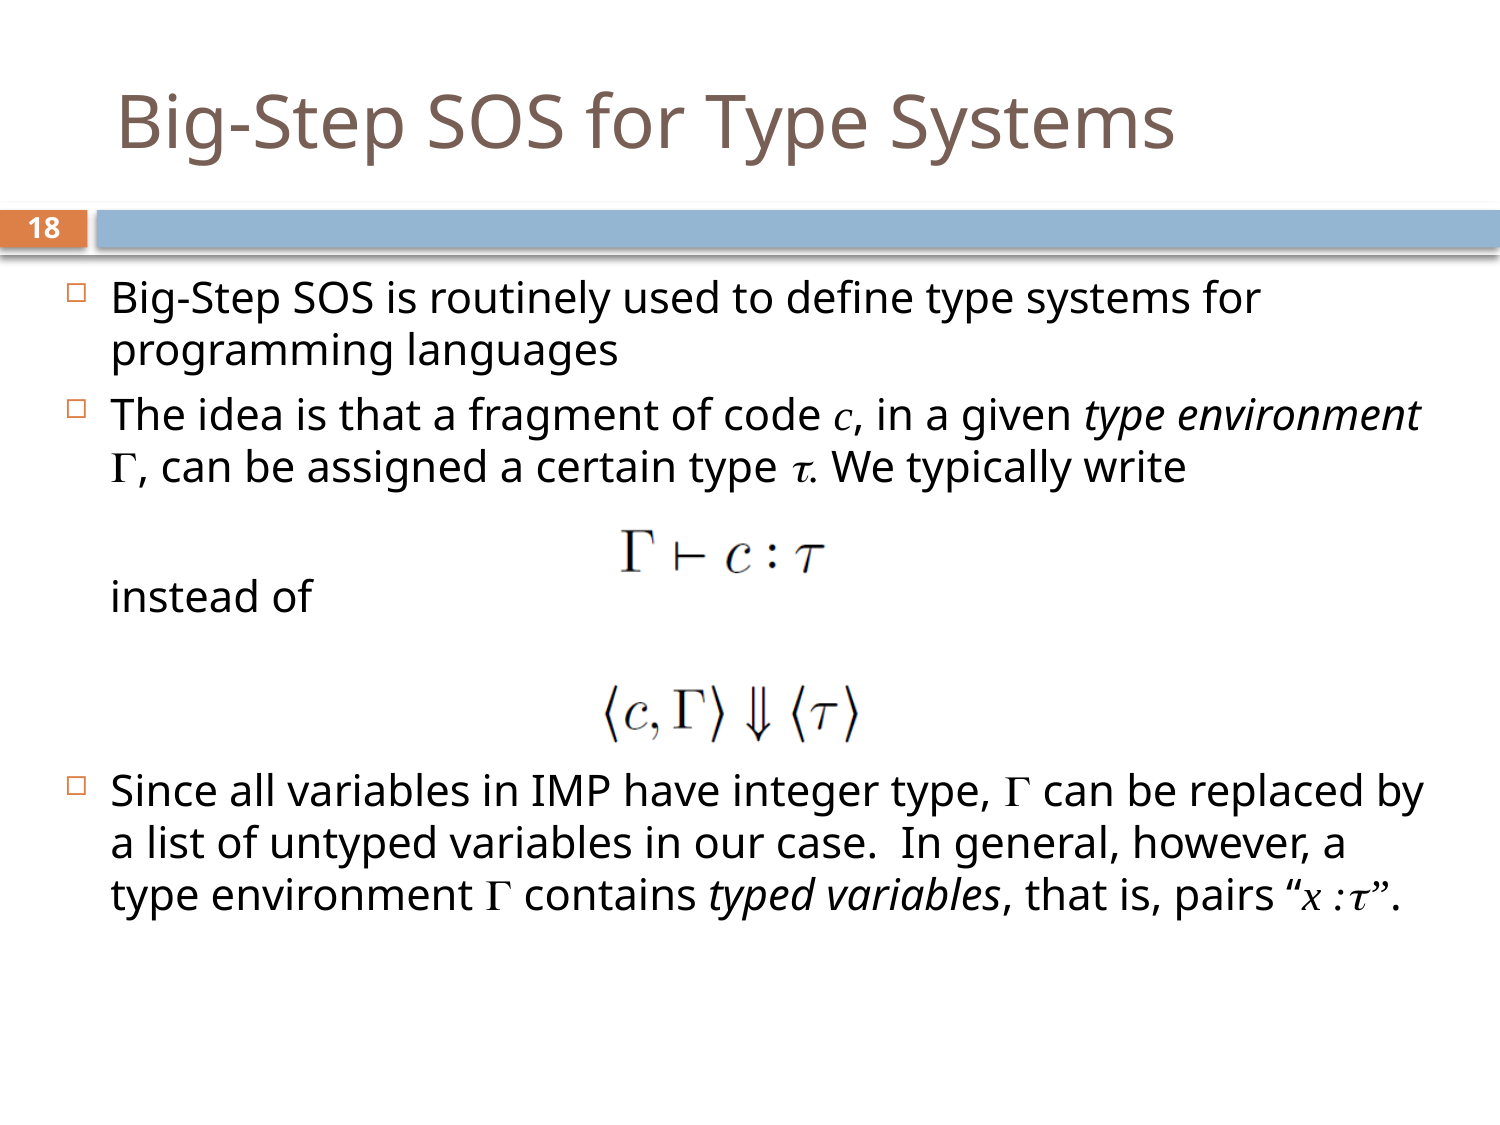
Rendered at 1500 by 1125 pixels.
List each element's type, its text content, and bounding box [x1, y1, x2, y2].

list Big-Step SOS is routinely used to define type systems for programming languages The idea is that a fragment of code c, in a given type environment , can be assigned a certain type . We typically write instead of Since all variables in IMP have integer type,  can be replaced by a list of untyped variables in our case. In general, however, a type environment  contains typed variables, that is, pairs “x :”. [50, 262, 1463, 1000]
picture [597, 677, 861, 749]
title Big-Step SOS for Type Systems [100, 37, 1438, 200]
slide_number 18 [0, 208, 88, 249]
picture [612, 514, 829, 588]
